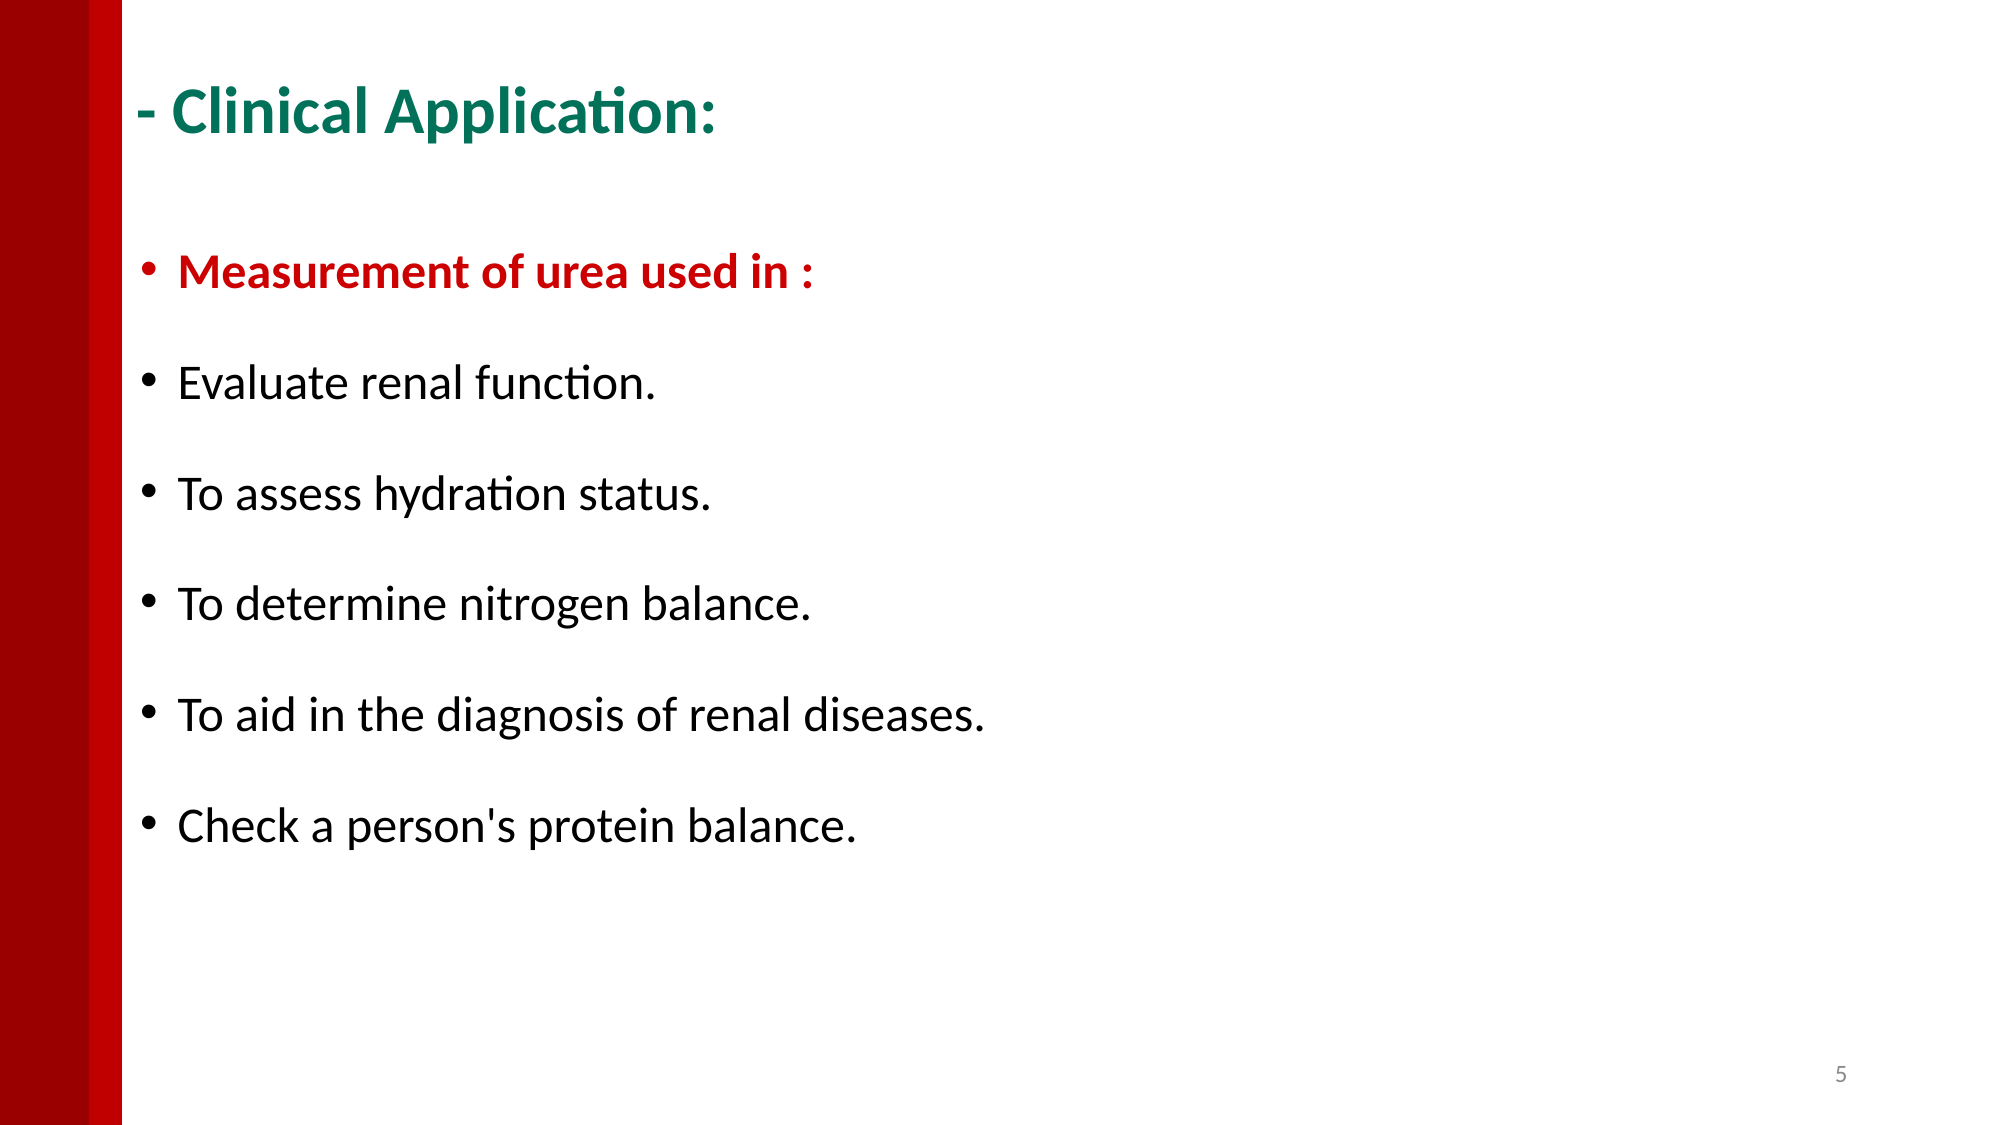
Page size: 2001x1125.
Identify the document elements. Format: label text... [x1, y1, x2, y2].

text_box [0, 0, 88, 1125]
list Measurement of urea used in : Evaluate renal function. To assess hydration status. To determine nitrogen balance. To aid in the diagnosis of renal diseases. Check a person's protein balance. [125, 200, 1851, 991]
title - Clinical Application: [123, 3, 1847, 221]
text_box [88, 0, 123, 1125]
slide_number 5 [1412, 1042, 1863, 1103]
